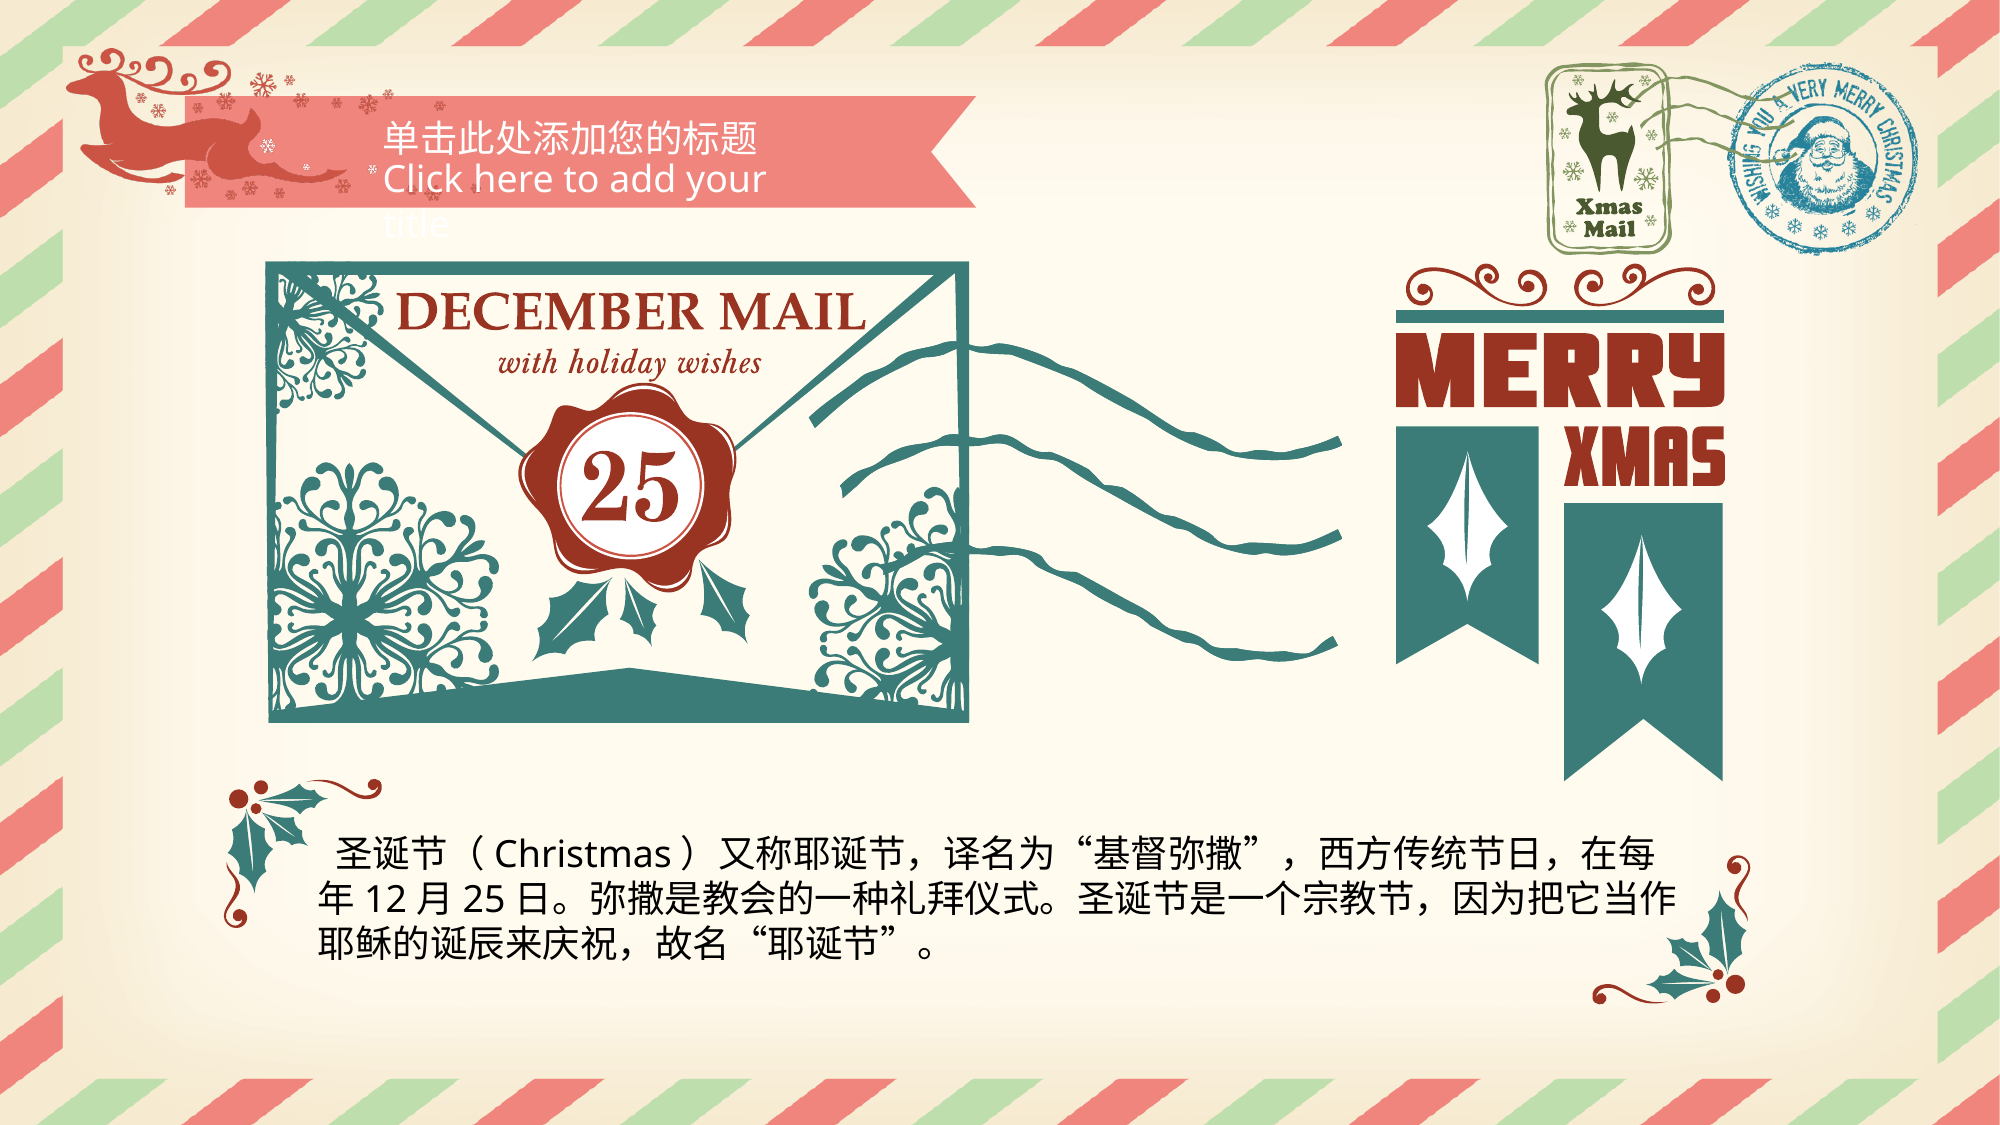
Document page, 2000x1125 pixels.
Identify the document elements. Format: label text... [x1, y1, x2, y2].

text_box 圣诞节（Christmas）又称耶诞节，译名为“基督弥撒”，西方传统节日，在每年12月25日。弥撒是教会的一种礼拜仪式。圣诞节是一个宗教节，因为把它当作耶稣的诞辰来庆祝，故名“耶诞节”。 [302, 822, 1704, 972]
text_box [485, 93, 979, 210]
text_box 单击此处添加您的标题 [485, 107, 823, 147]
picture [0, 0, 2000, 1125]
text_box Click here to add your title [367, 147, 823, 253]
